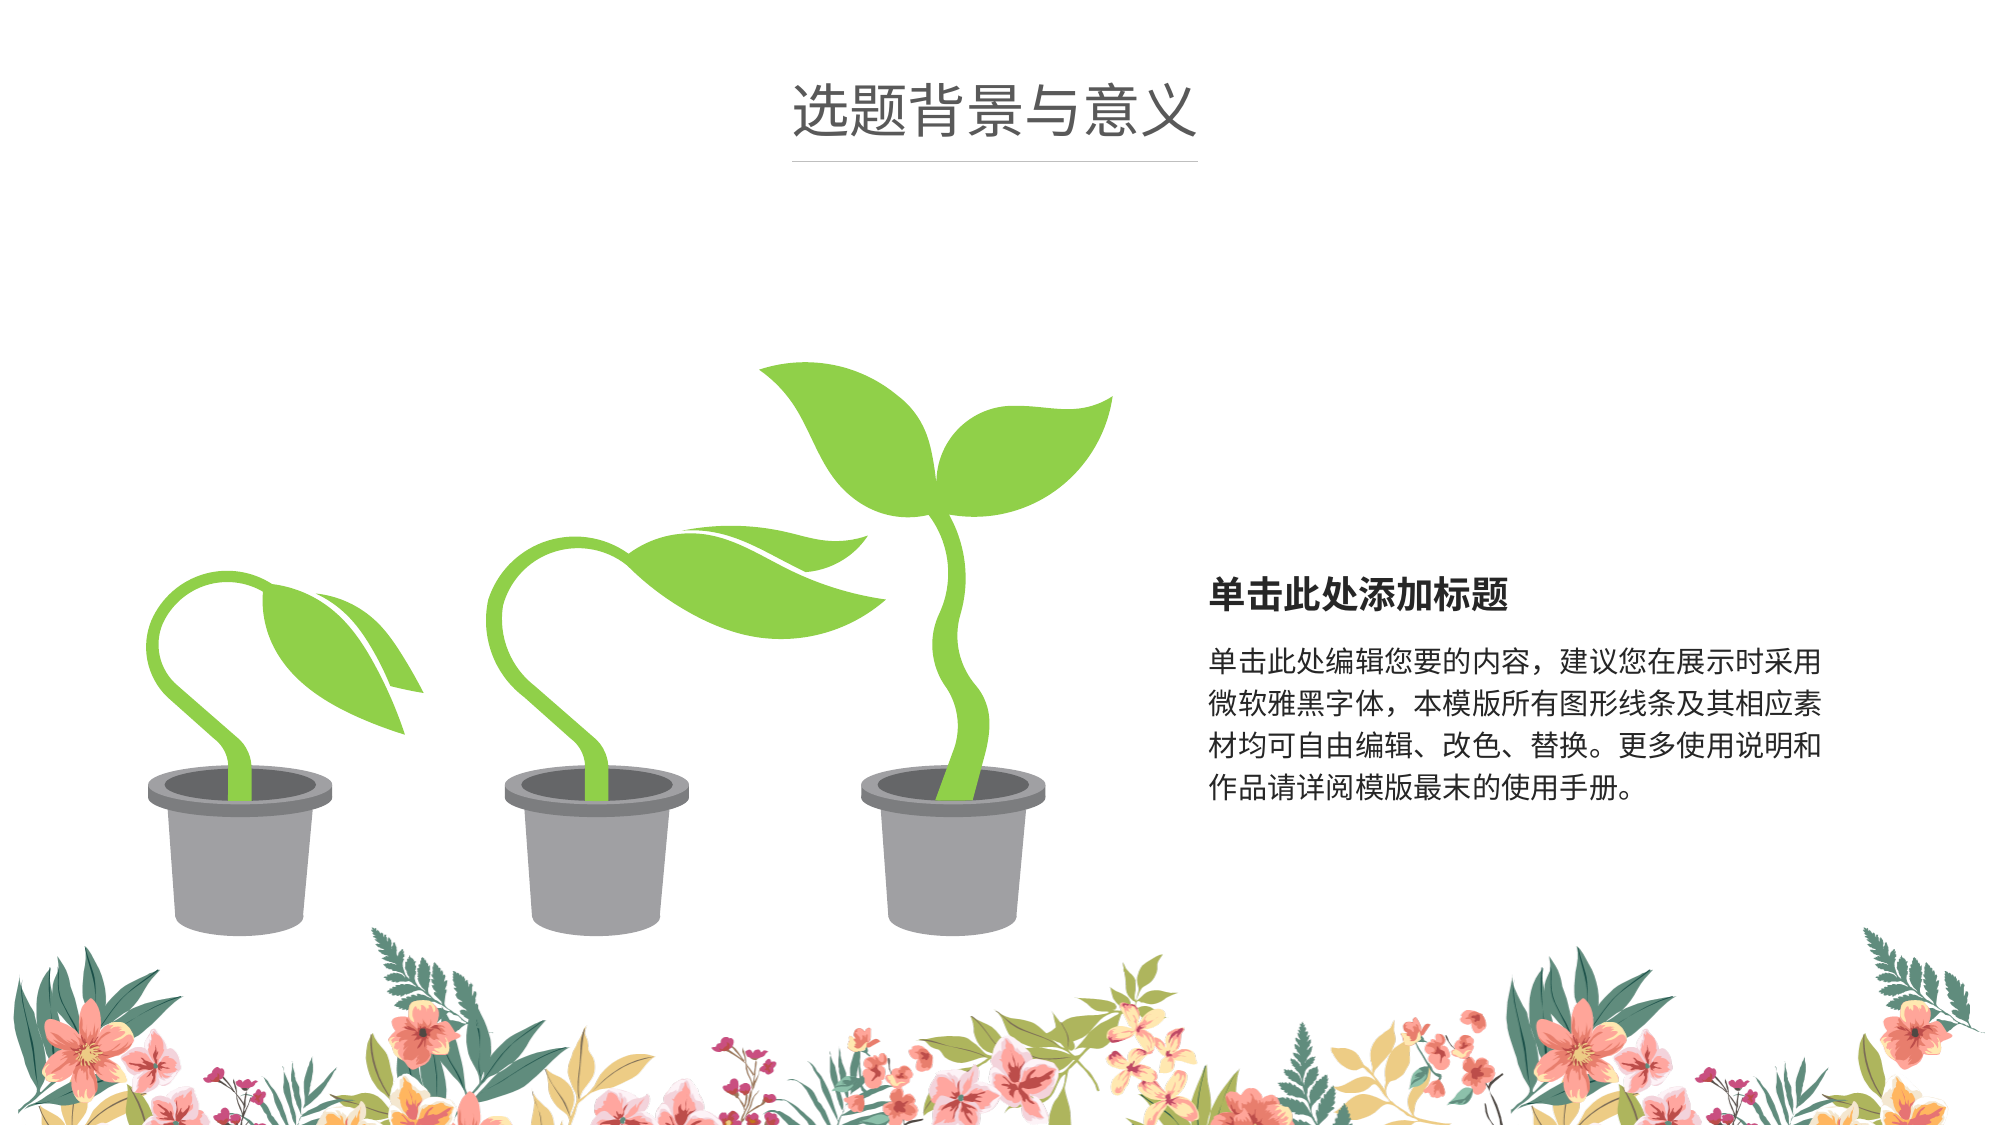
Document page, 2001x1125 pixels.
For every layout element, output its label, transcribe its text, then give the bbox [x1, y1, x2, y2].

text_box 单击此处编辑您要的内容，建议您在展示时采用微软雅黑字体，本模版所有图形线条及其相应素材均可自由编辑、改色、替换。更多使用说明和作品请详阅模版最末的使用手册。 [1194, 629, 1852, 812]
text_box 选题背景与意义 [776, 67, 1261, 152]
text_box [485, 525, 886, 937]
picture [8, 927, 2000, 1125]
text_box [146, 570, 424, 937]
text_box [759, 362, 1113, 937]
text_box 单击此处添加标题 [1194, 563, 1573, 624]
